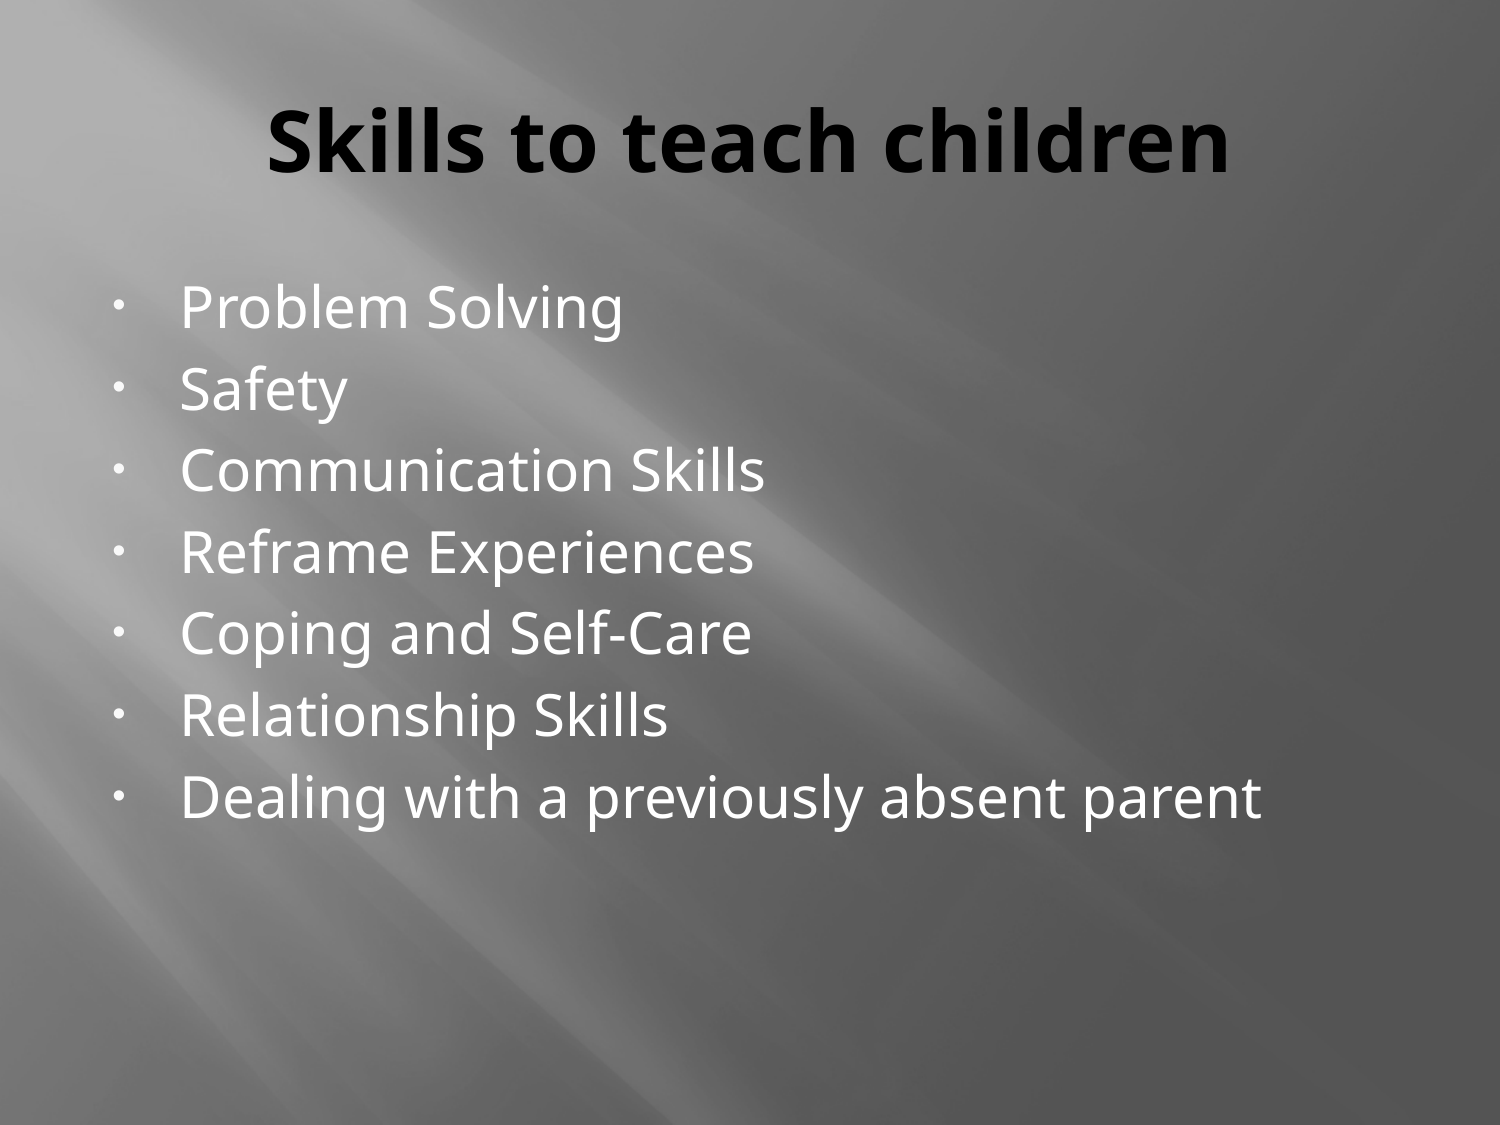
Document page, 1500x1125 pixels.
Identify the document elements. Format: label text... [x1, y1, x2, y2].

title Skills to teach children [75, 45, 1425, 233]
list Problem Solving Safety Communication Skills Reframe Experiences Coping and Self-Care Relationship Skills Dealing with a previously absent parent [75, 262, 1425, 1035]
